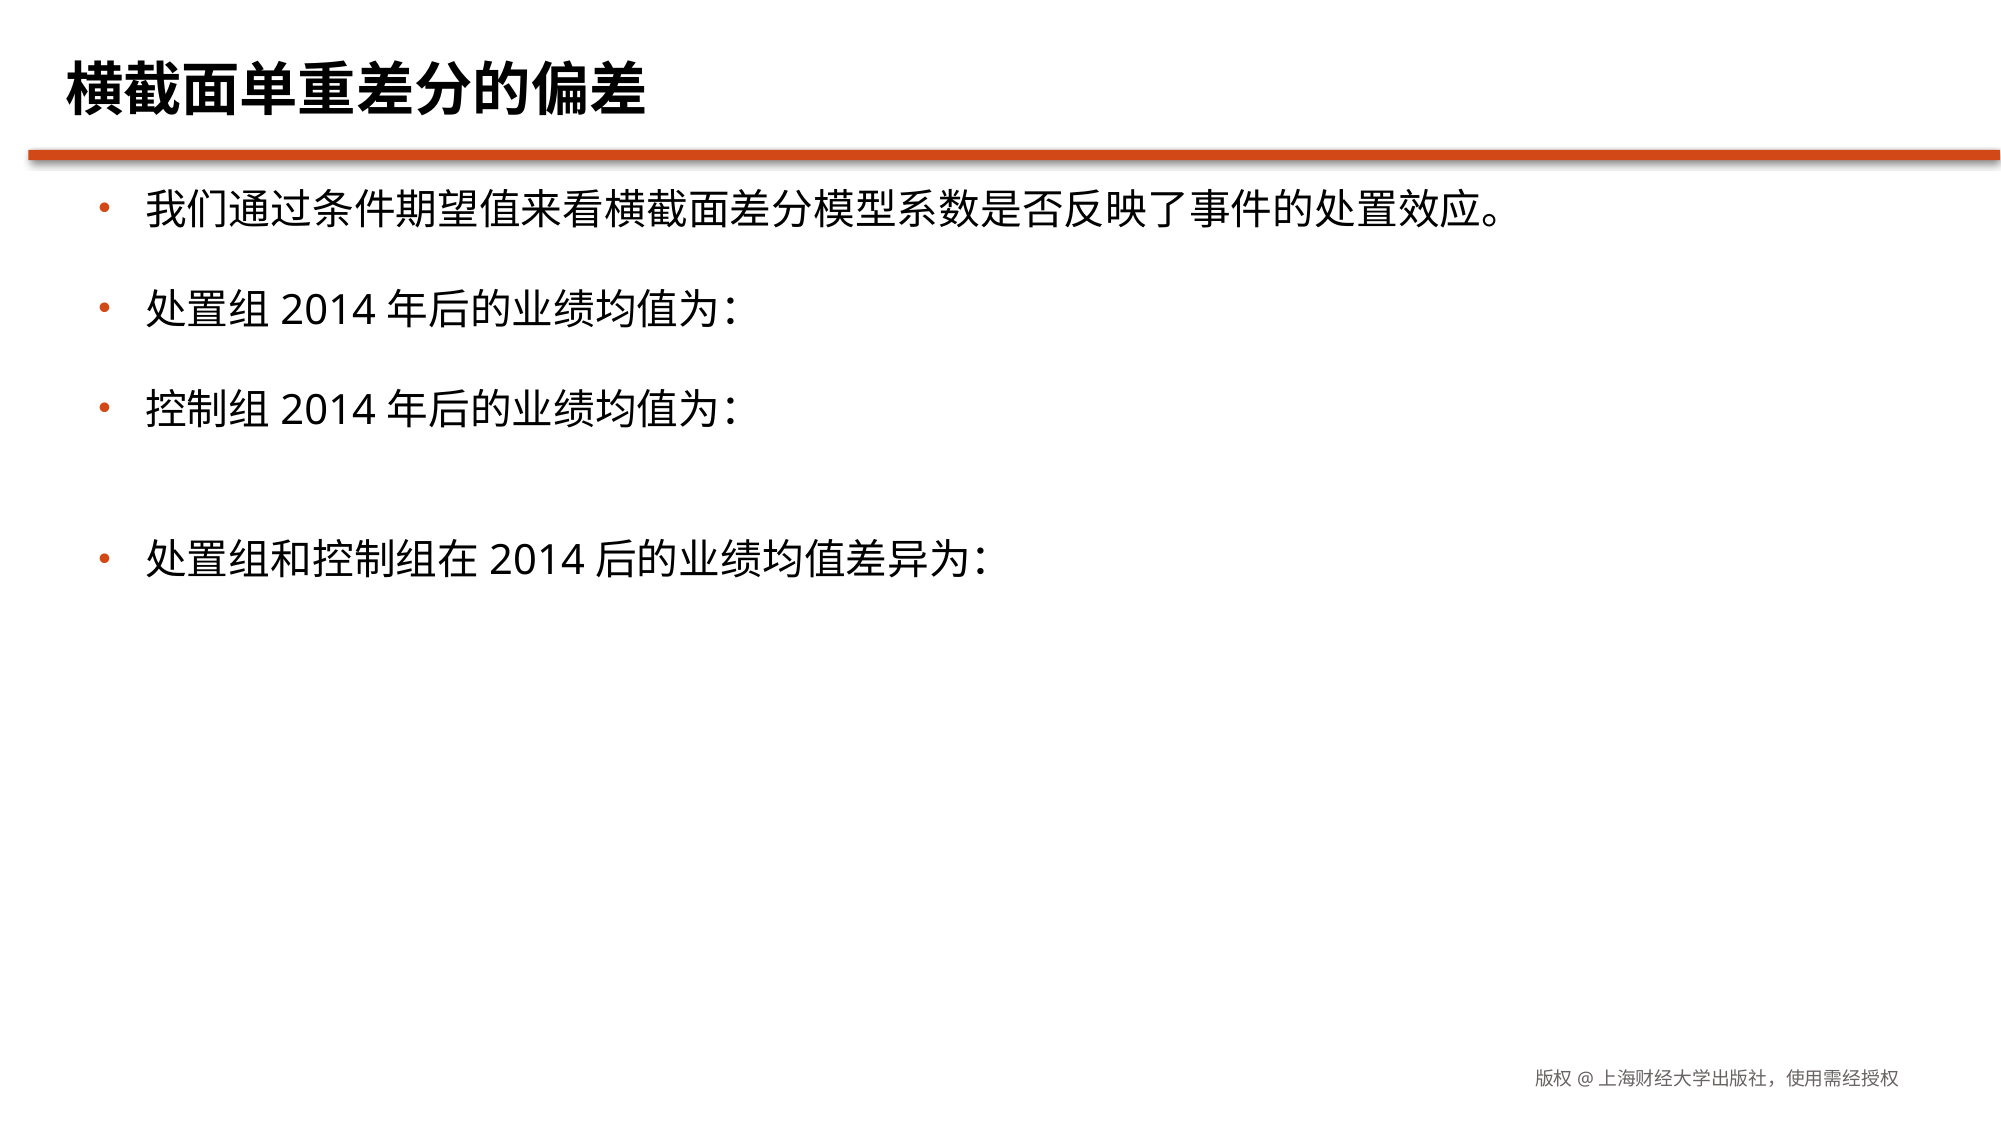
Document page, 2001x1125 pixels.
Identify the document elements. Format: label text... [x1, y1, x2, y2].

footer 版权@上海财经大学出版社，使用需经授权 [1483, 1046, 1950, 1109]
title 横截面单重差分的偏差 [50, 50, 1825, 138]
